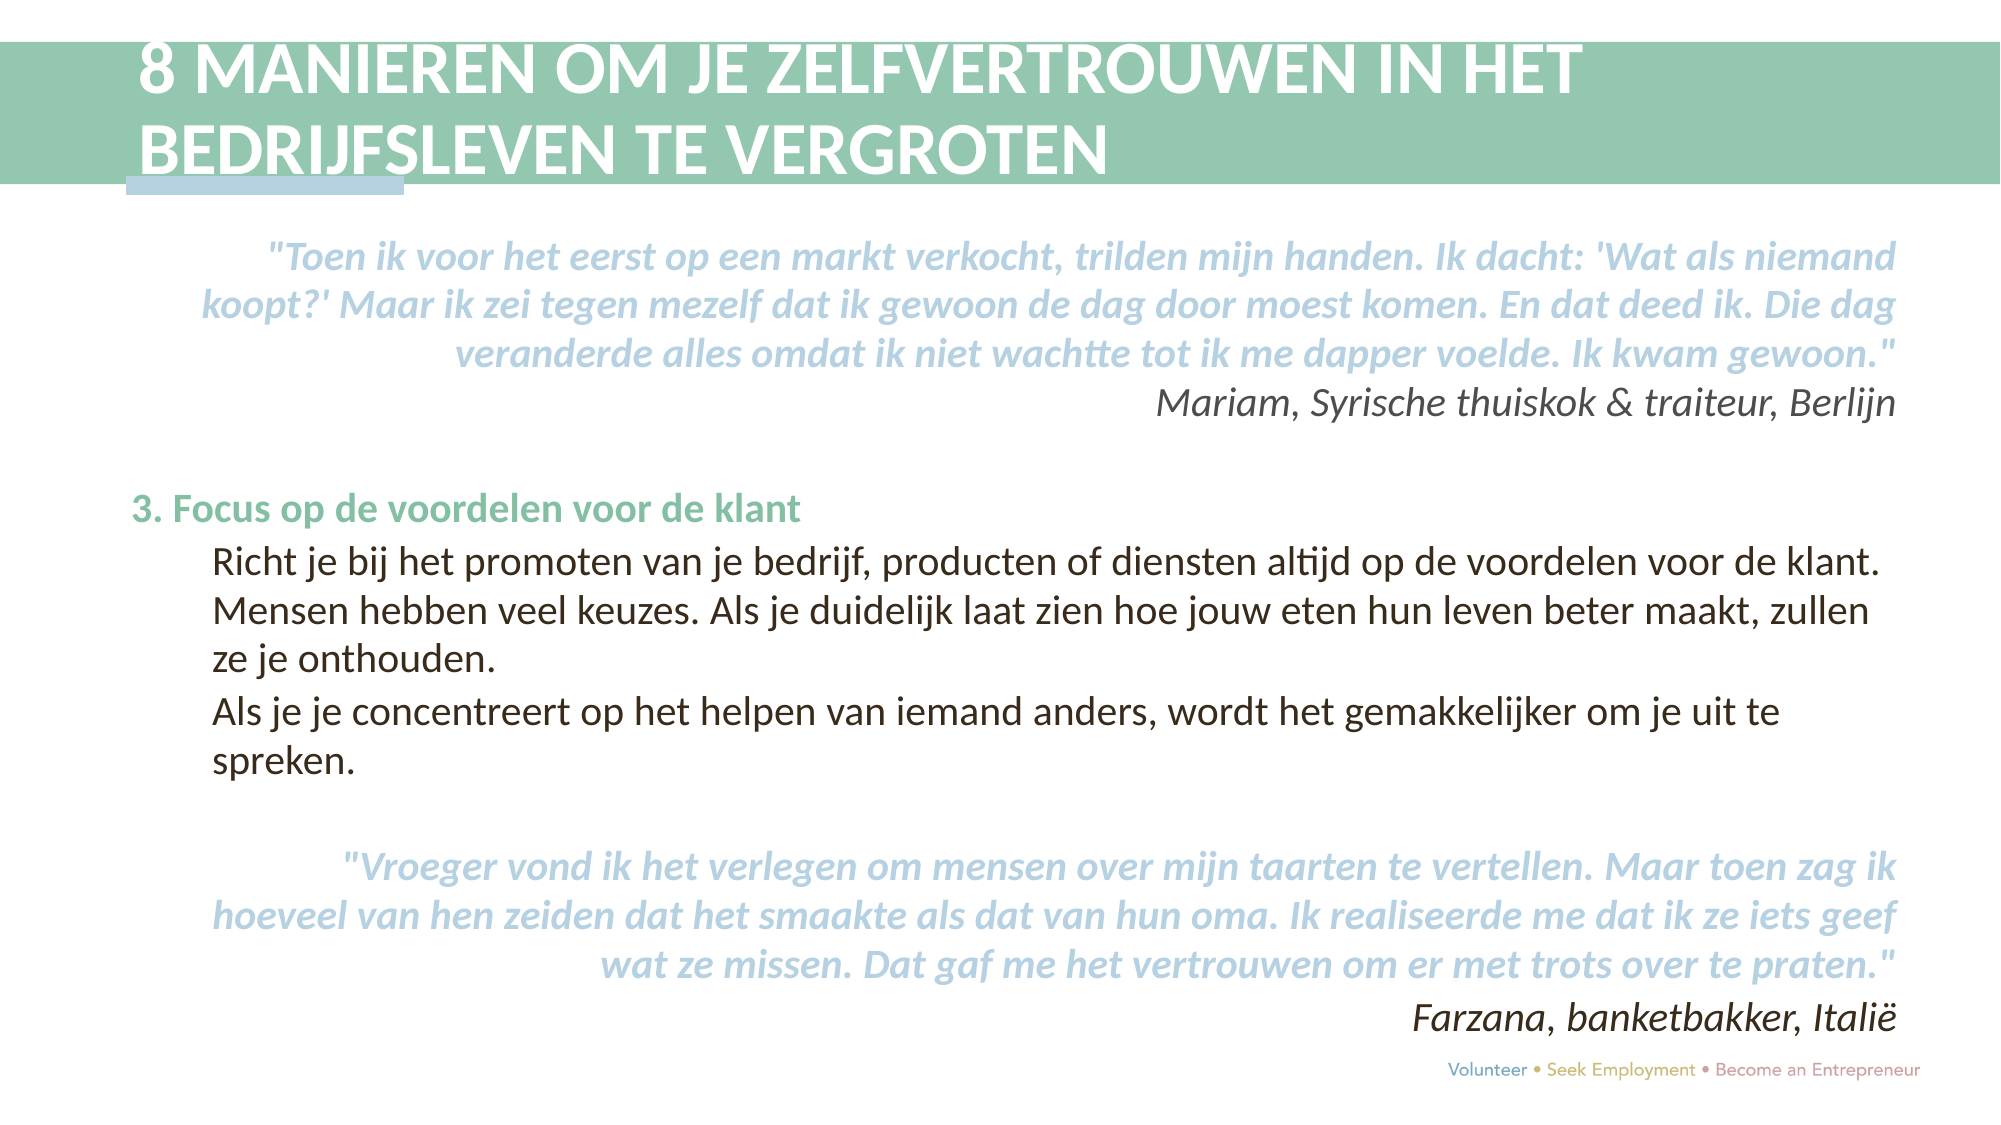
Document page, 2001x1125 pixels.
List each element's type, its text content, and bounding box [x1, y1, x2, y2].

list 8 MANIEREN OM JE ZELFVERTROUWEN IN HET BEDRIJFSLEVEN TE VERGROTEN [123, 51, 1913, 170]
picture [1418, 1046, 1971, 1103]
list "Toen ik voor het eerst op een markt verkocht, trilden mijn handen. Ik dacht: 'Wat als niemand koopt?' Maar ik zei tegen mezelf dat ik gewoon de dag door moest komen. En dat deed ik. Die dag veranderde alles omdat ik niet wachtte tot ik me dapper voelde. Ik kwam gewoon." Mariam, Syrische thuiskok & traiteur, Berlijn 3. Focus op de voordelen voor de klant Richt je bij het promoten van je bedrijf, producten of diensten altijd op de voordelen voor de klant. Mensen hebben veel keuzes. Als je duidelijk laat zien hoe jouw eten hun leven beter maakt, zullen ze je onthouden. Als je je concentreert op het helpen van iemand anders, wordt het gemakkelijker om je uit te spreken. "Vroeger vond ik het verlegen om mensen over mijn taarten te vertellen. Maar toen zag ik hoeveel van hen zeiden dat het smaakte als dat van hun oma. Ik realiseerde me dat ik ze iets geef wat ze missen. Dat gaf me het vertrouwen om er met trots over te praten." Farzana, banketbakker, Italië [116, 222, 1913, 969]
